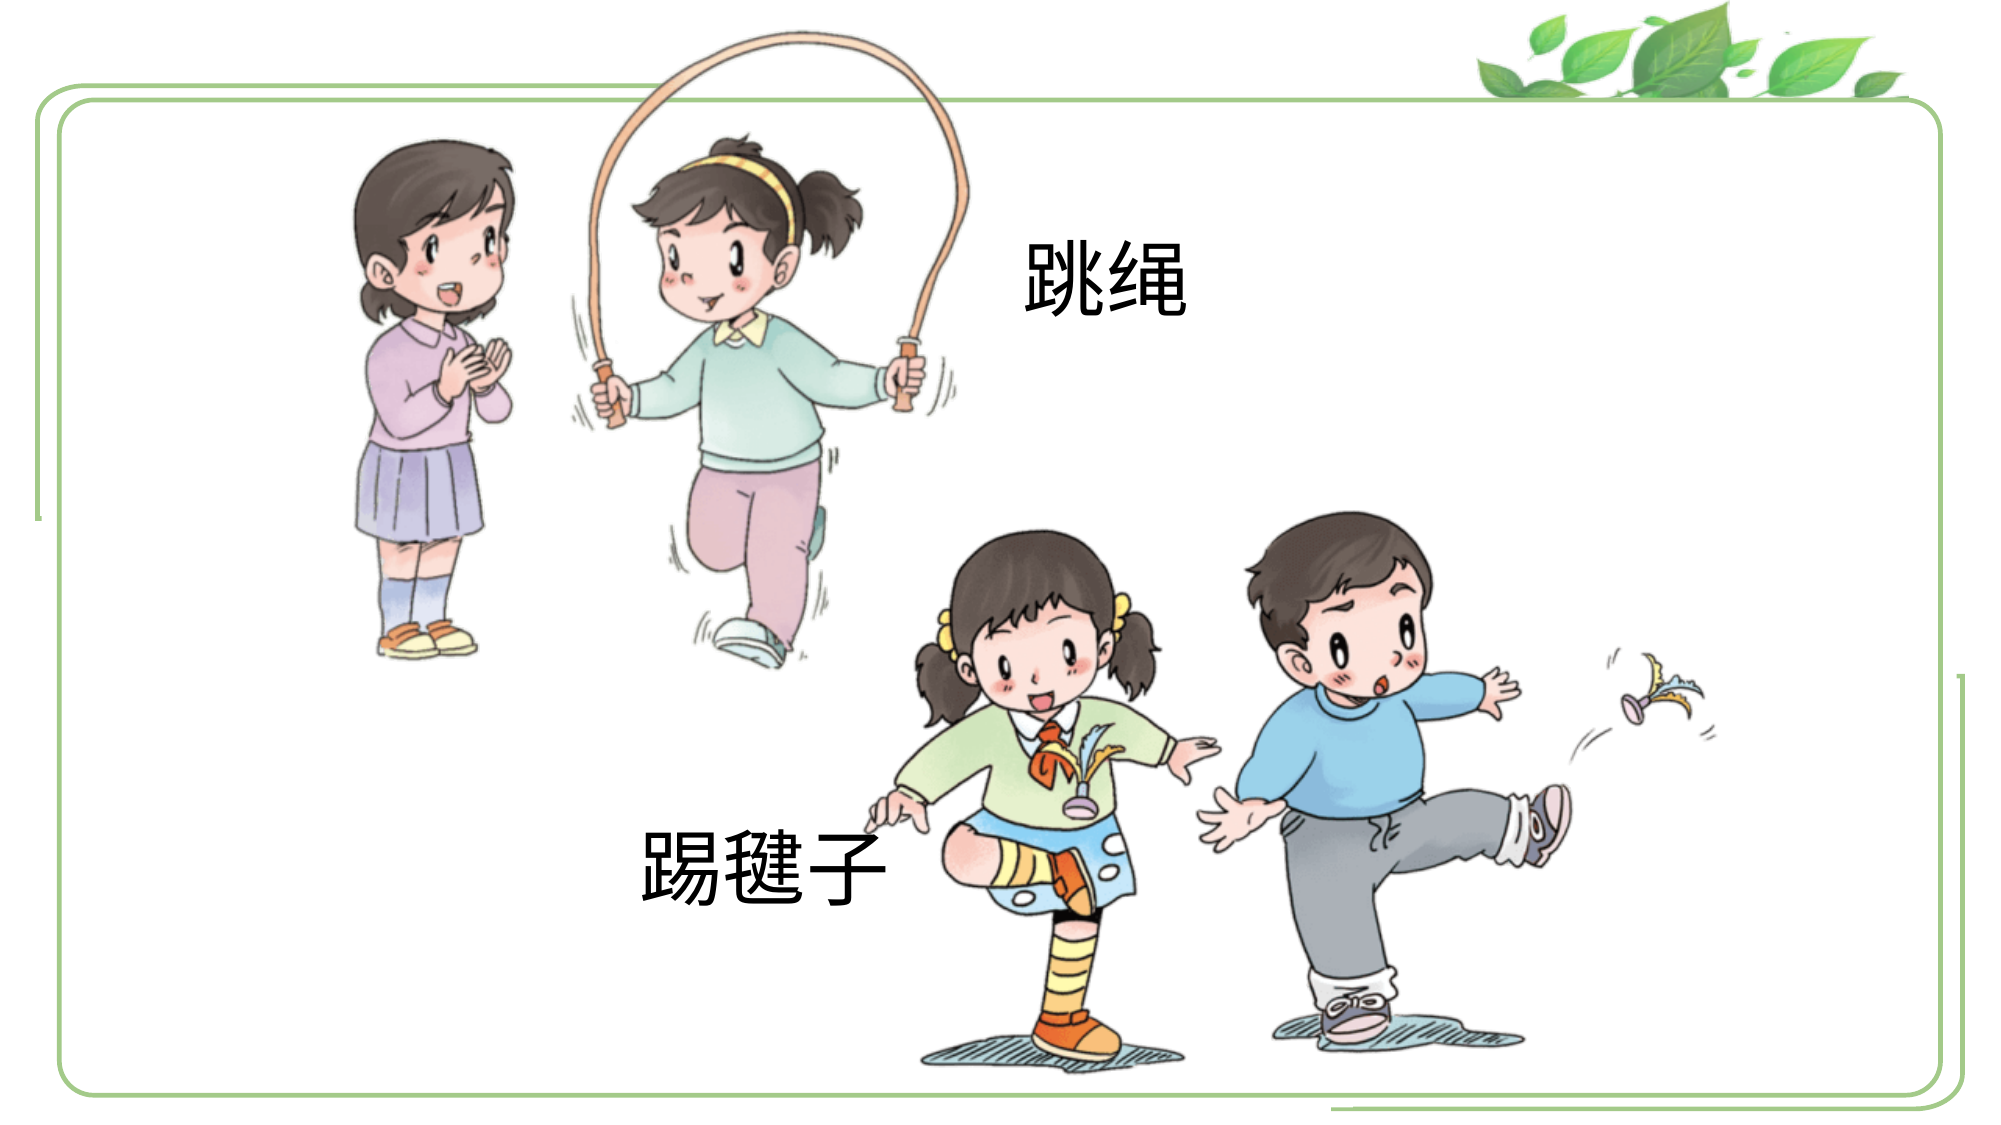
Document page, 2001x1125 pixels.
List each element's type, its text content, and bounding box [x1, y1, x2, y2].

text_box 跳绳 [1029, 219, 1650, 335]
text_box 踢毽子 [624, 808, 789, 924]
picture [249, 0, 1760, 1102]
